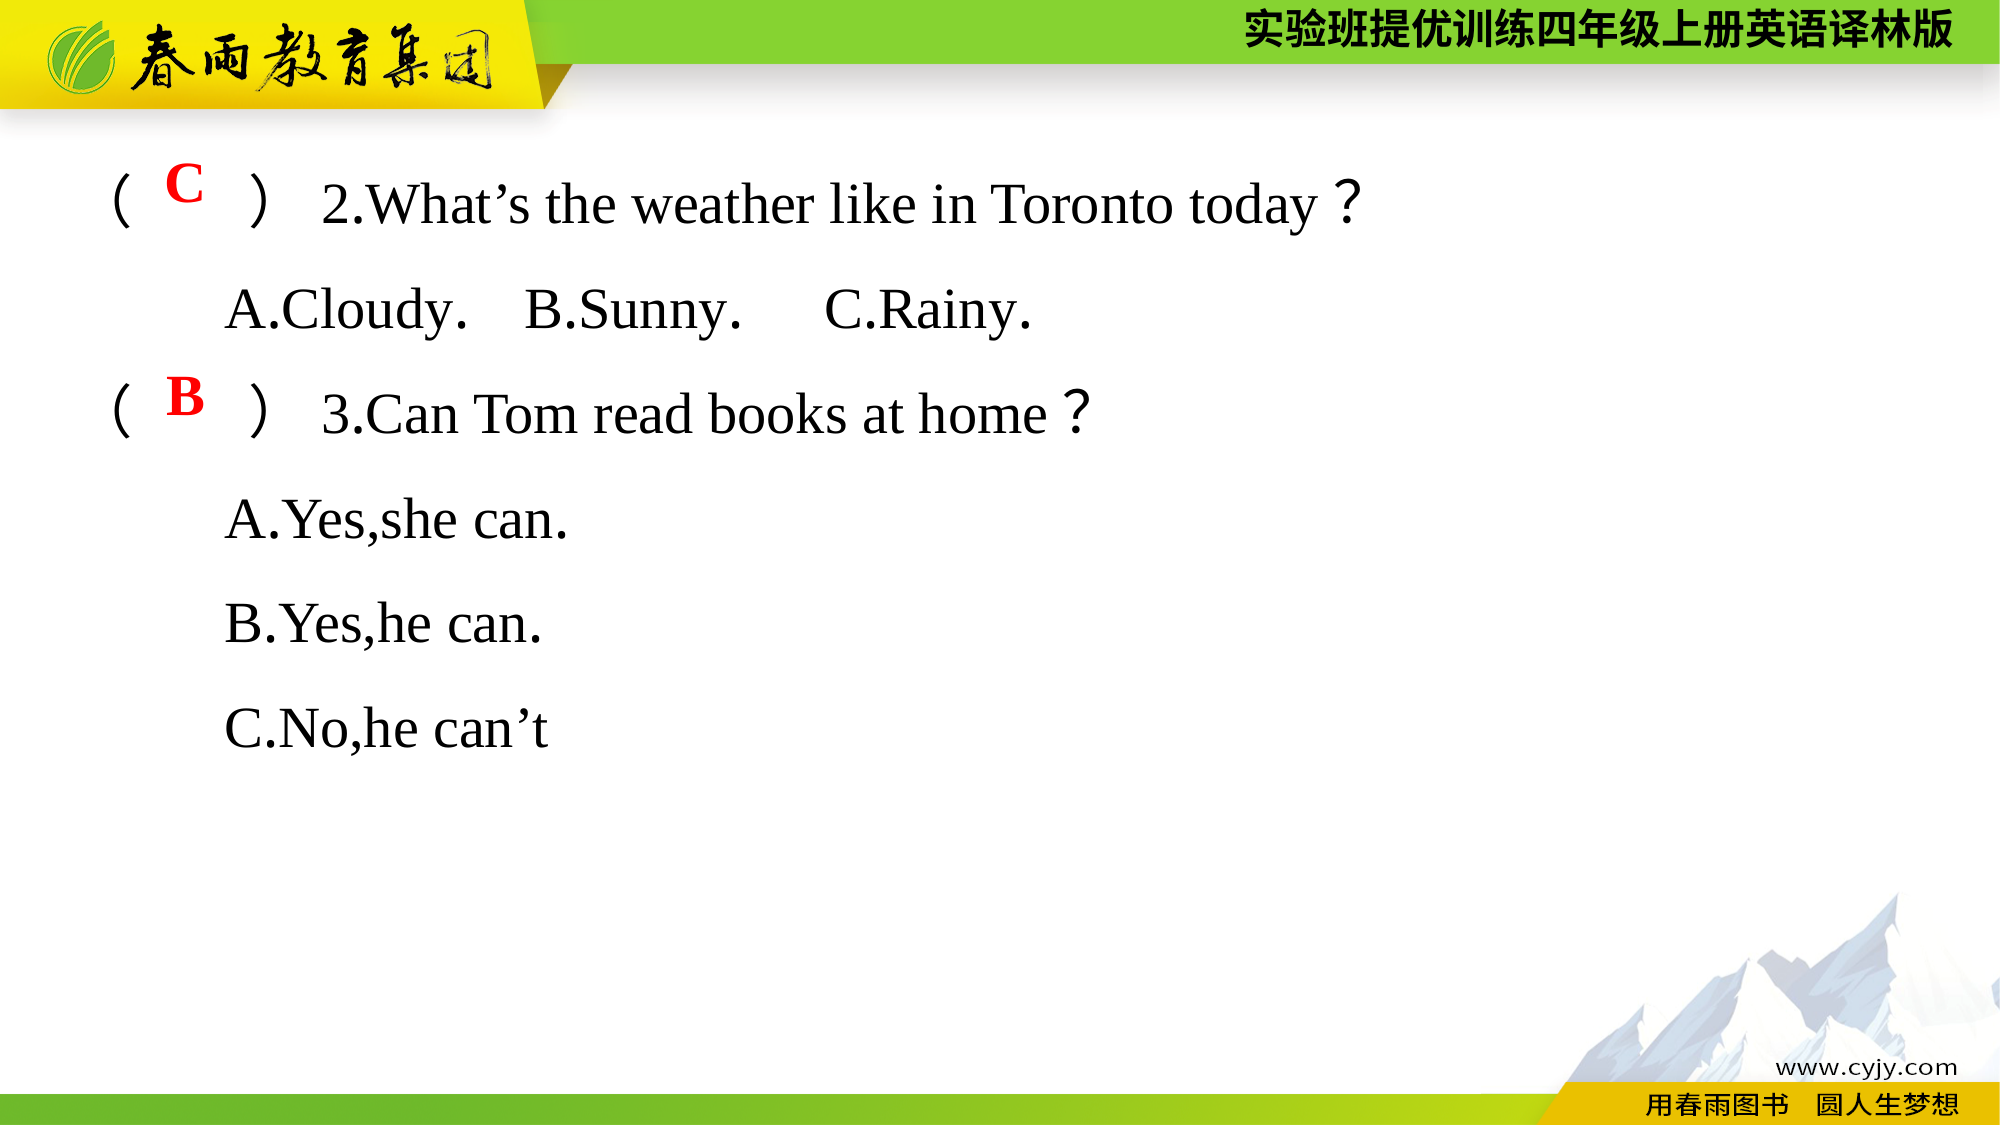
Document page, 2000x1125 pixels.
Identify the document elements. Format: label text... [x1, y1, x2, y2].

text_box C [149, 137, 222, 222]
picture [0, 0, 2000, 1125]
text_box B [151, 349, 220, 435]
list （ ）2.What’s the weather like in Toronto today？ A.Cloudy. B.Sunny. C.Rainy. （ ）3.Can Tom read books at home？ A.Yes,she can. B.Yes,he can. C.No,he can’t [59, 122, 1944, 774]
